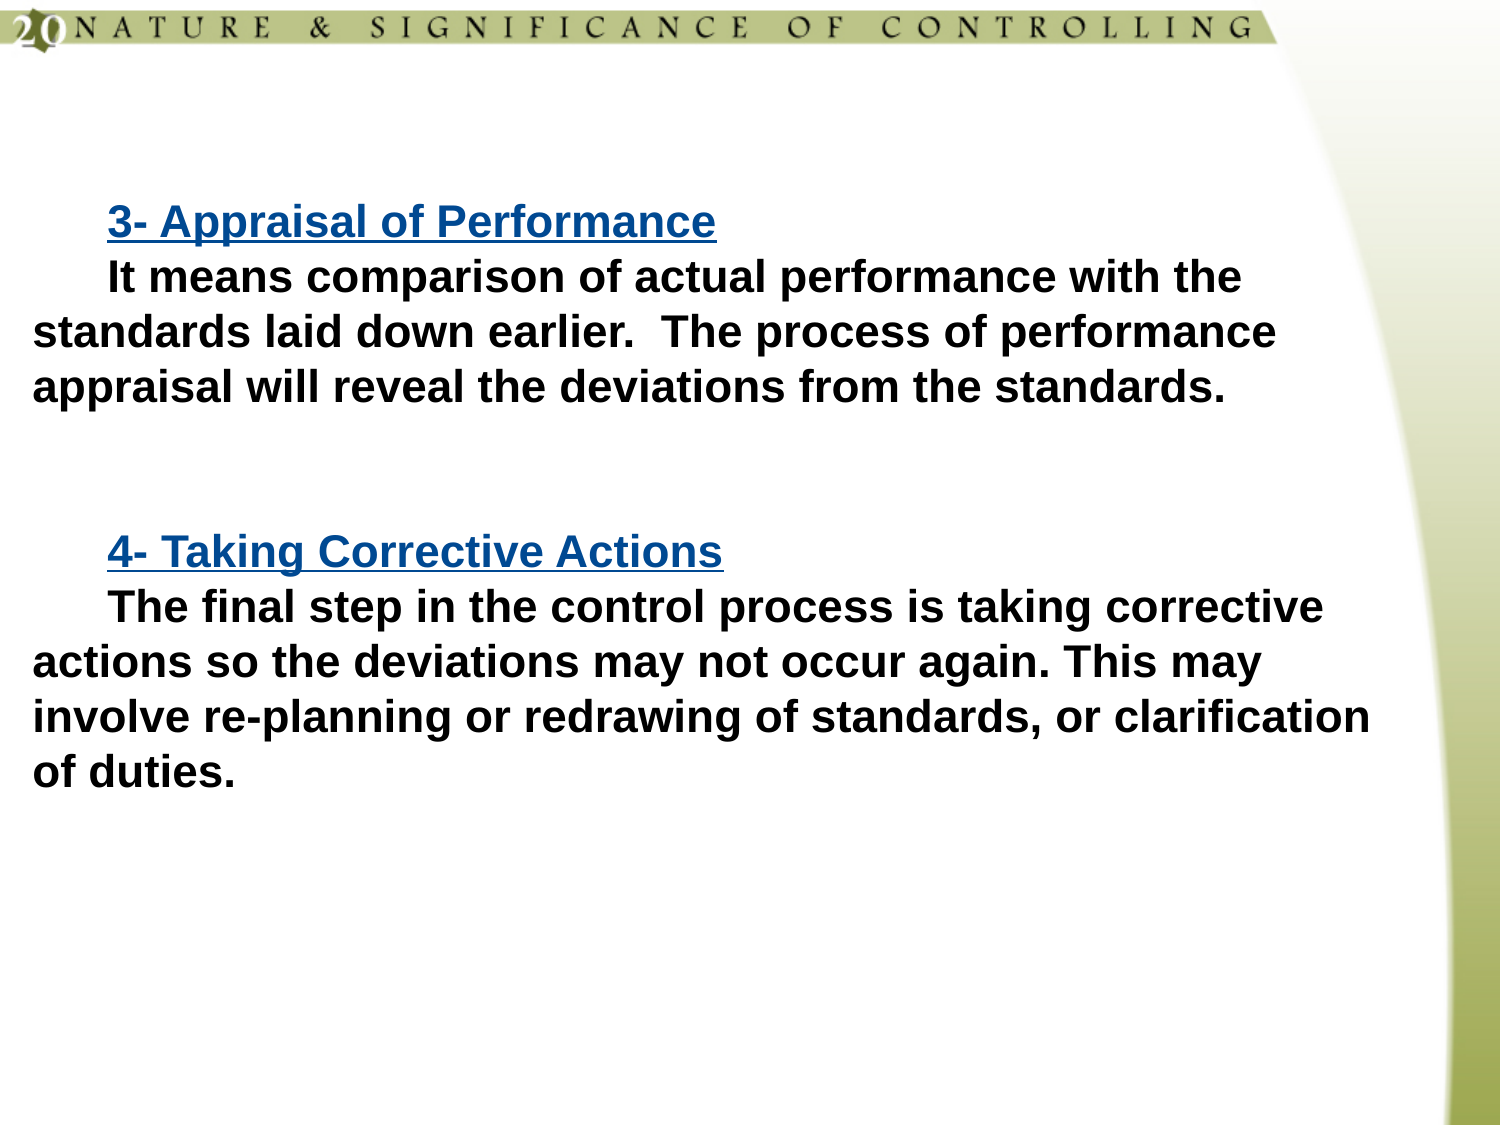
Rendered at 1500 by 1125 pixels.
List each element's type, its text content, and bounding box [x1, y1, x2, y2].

picture [0, 0, 1500, 1125]
text_box 3- Appraisal of Performance It means comparison of actual performance with the standards laid down earlier. The process of performance appraisal will reveal the deviations from the standards. 4- Taking Corrective Actions The final step in the control process is taking corrective actions so the deviations may not occur again. This may involve re-planning or redrawing of standards, or clarification of duties. [17, 184, 1388, 804]
